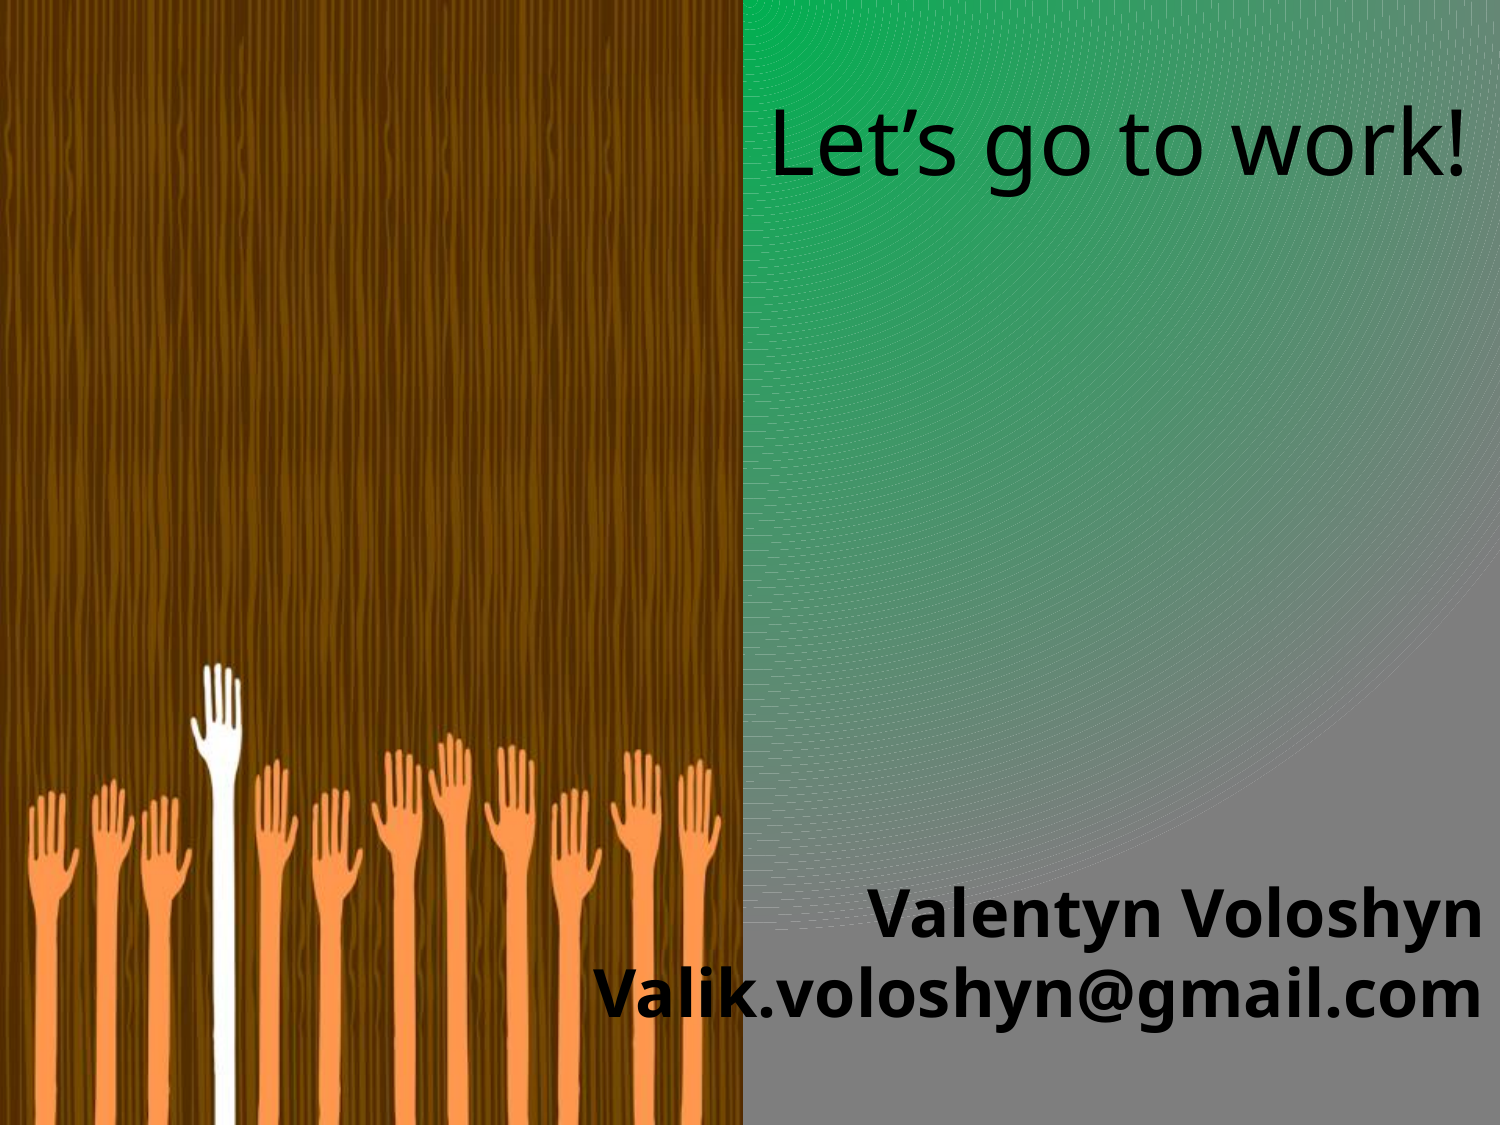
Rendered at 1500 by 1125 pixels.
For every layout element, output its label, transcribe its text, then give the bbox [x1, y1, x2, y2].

text_box Valentyn Voloshyn Valik.voloshyn@gmail.com [746, 863, 1500, 1124]
title Let’s go to work! [746, 45, 1500, 233]
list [0, 0, 743, 1125]
